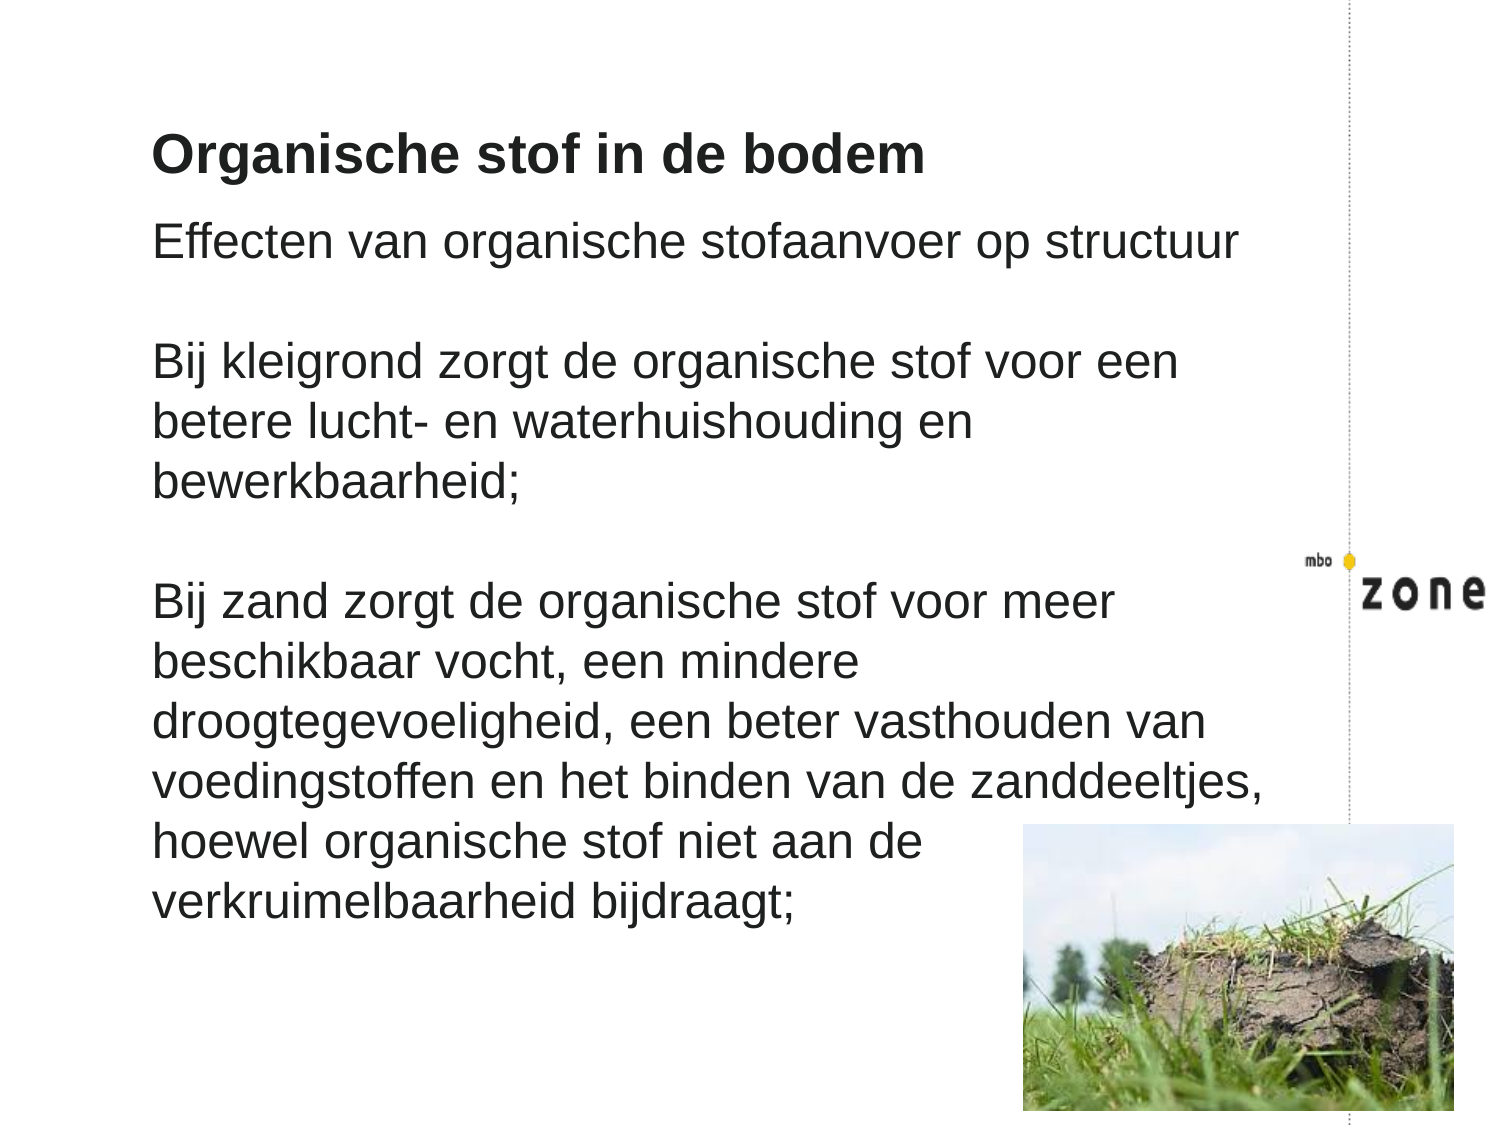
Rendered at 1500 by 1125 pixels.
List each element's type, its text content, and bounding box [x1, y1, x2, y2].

picture [1023, 0, 1500, 1125]
title Organische stof in de bodem [151, 43, 1239, 186]
subtitle Effecten van organische stofaanvoer op structuur Bij kleigrond zorgt de organische stof voor een betere lucht- en waterhuishouding en bewerkbaarheid; Bij zand zorgt de organische stof voor meer beschikbaar vocht, een mindere droogtegevoeligheid, een beter vasthouden van voedingstoffen en het binden van de zanddeeltjes, hoewel organische stof niet aan de verkruimelbaarheid bijdraagt; [151, 208, 1277, 870]
